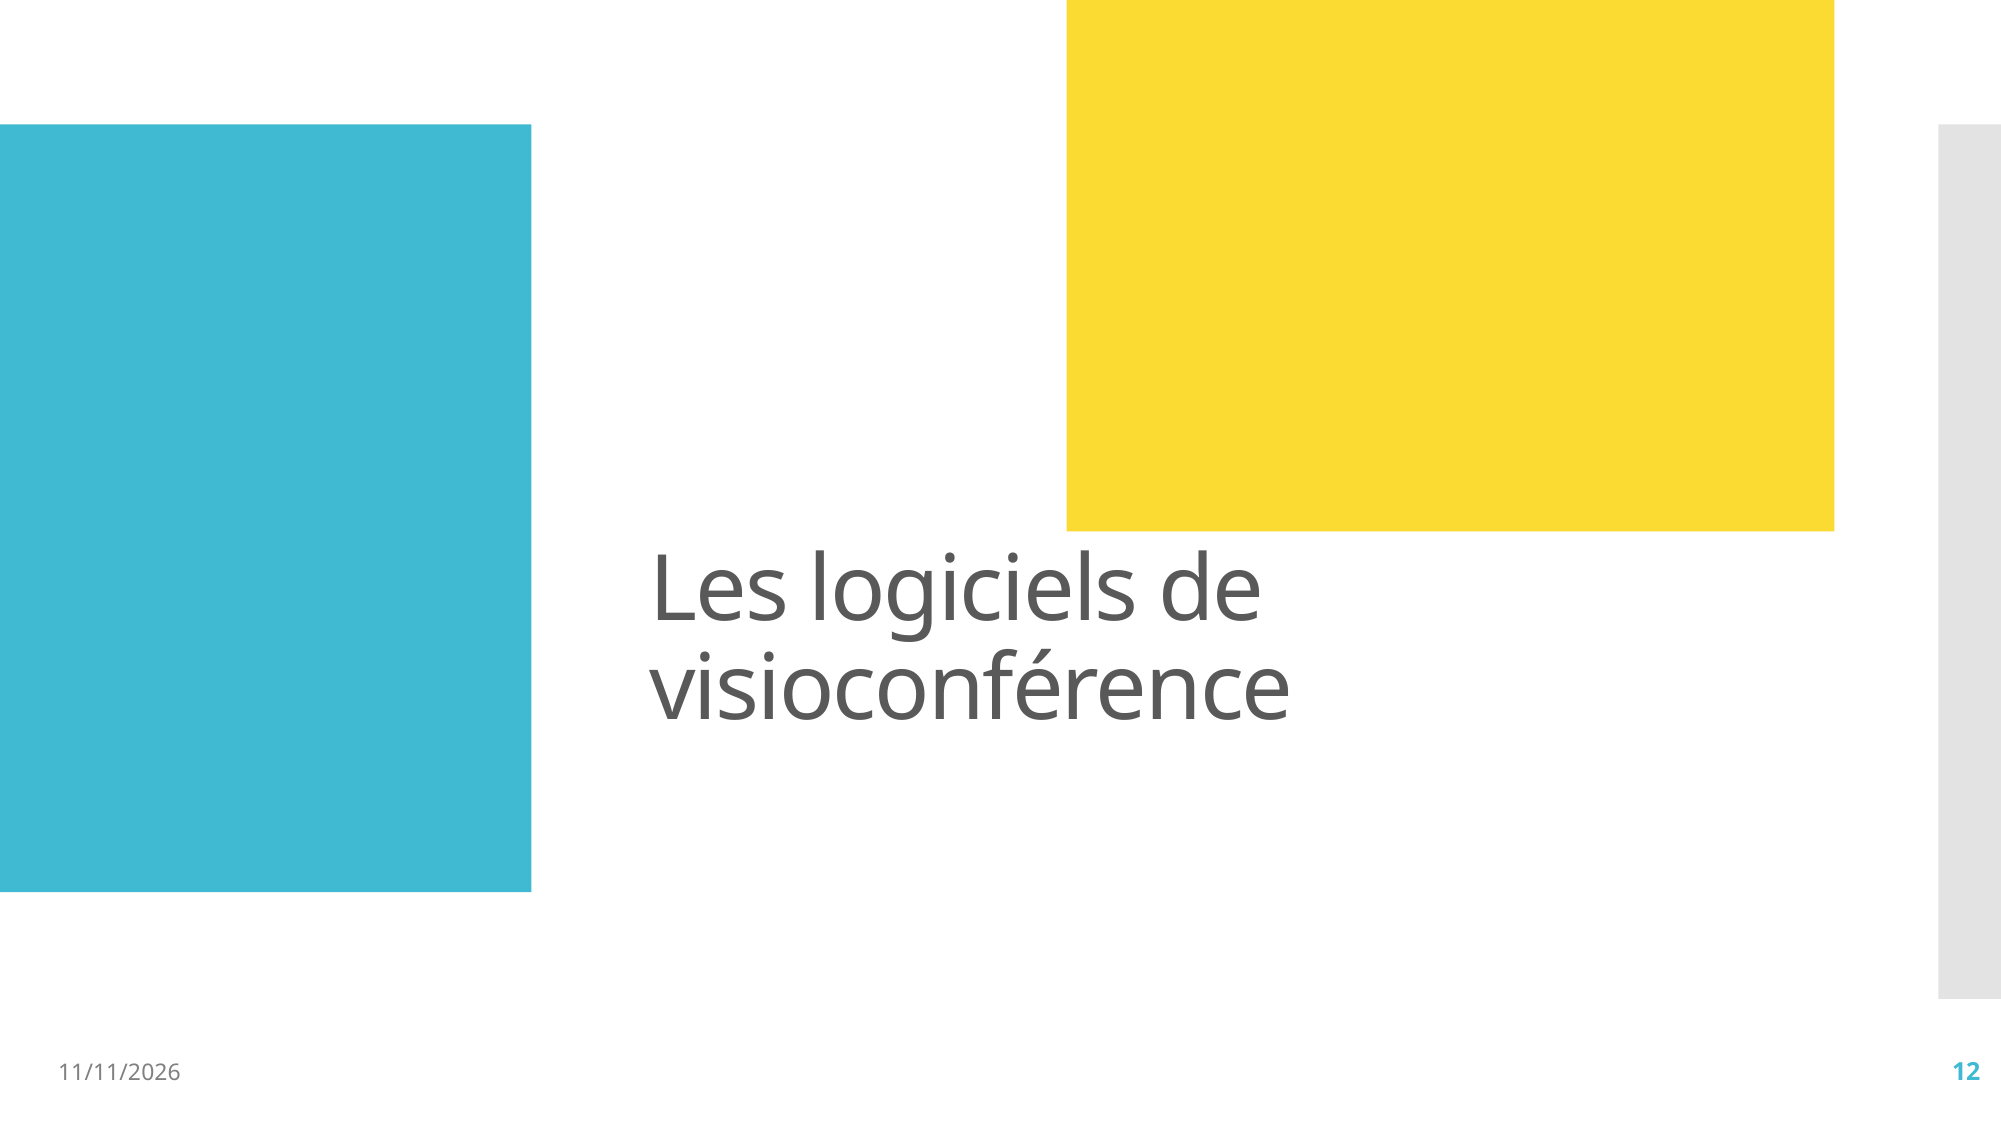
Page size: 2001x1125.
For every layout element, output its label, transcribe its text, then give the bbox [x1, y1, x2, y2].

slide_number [43, 1042, 493, 1103]
slide_number 12 [1744, 1042, 1996, 1103]
title Les logiciels de visioconférence [634, 213, 1835, 747]
